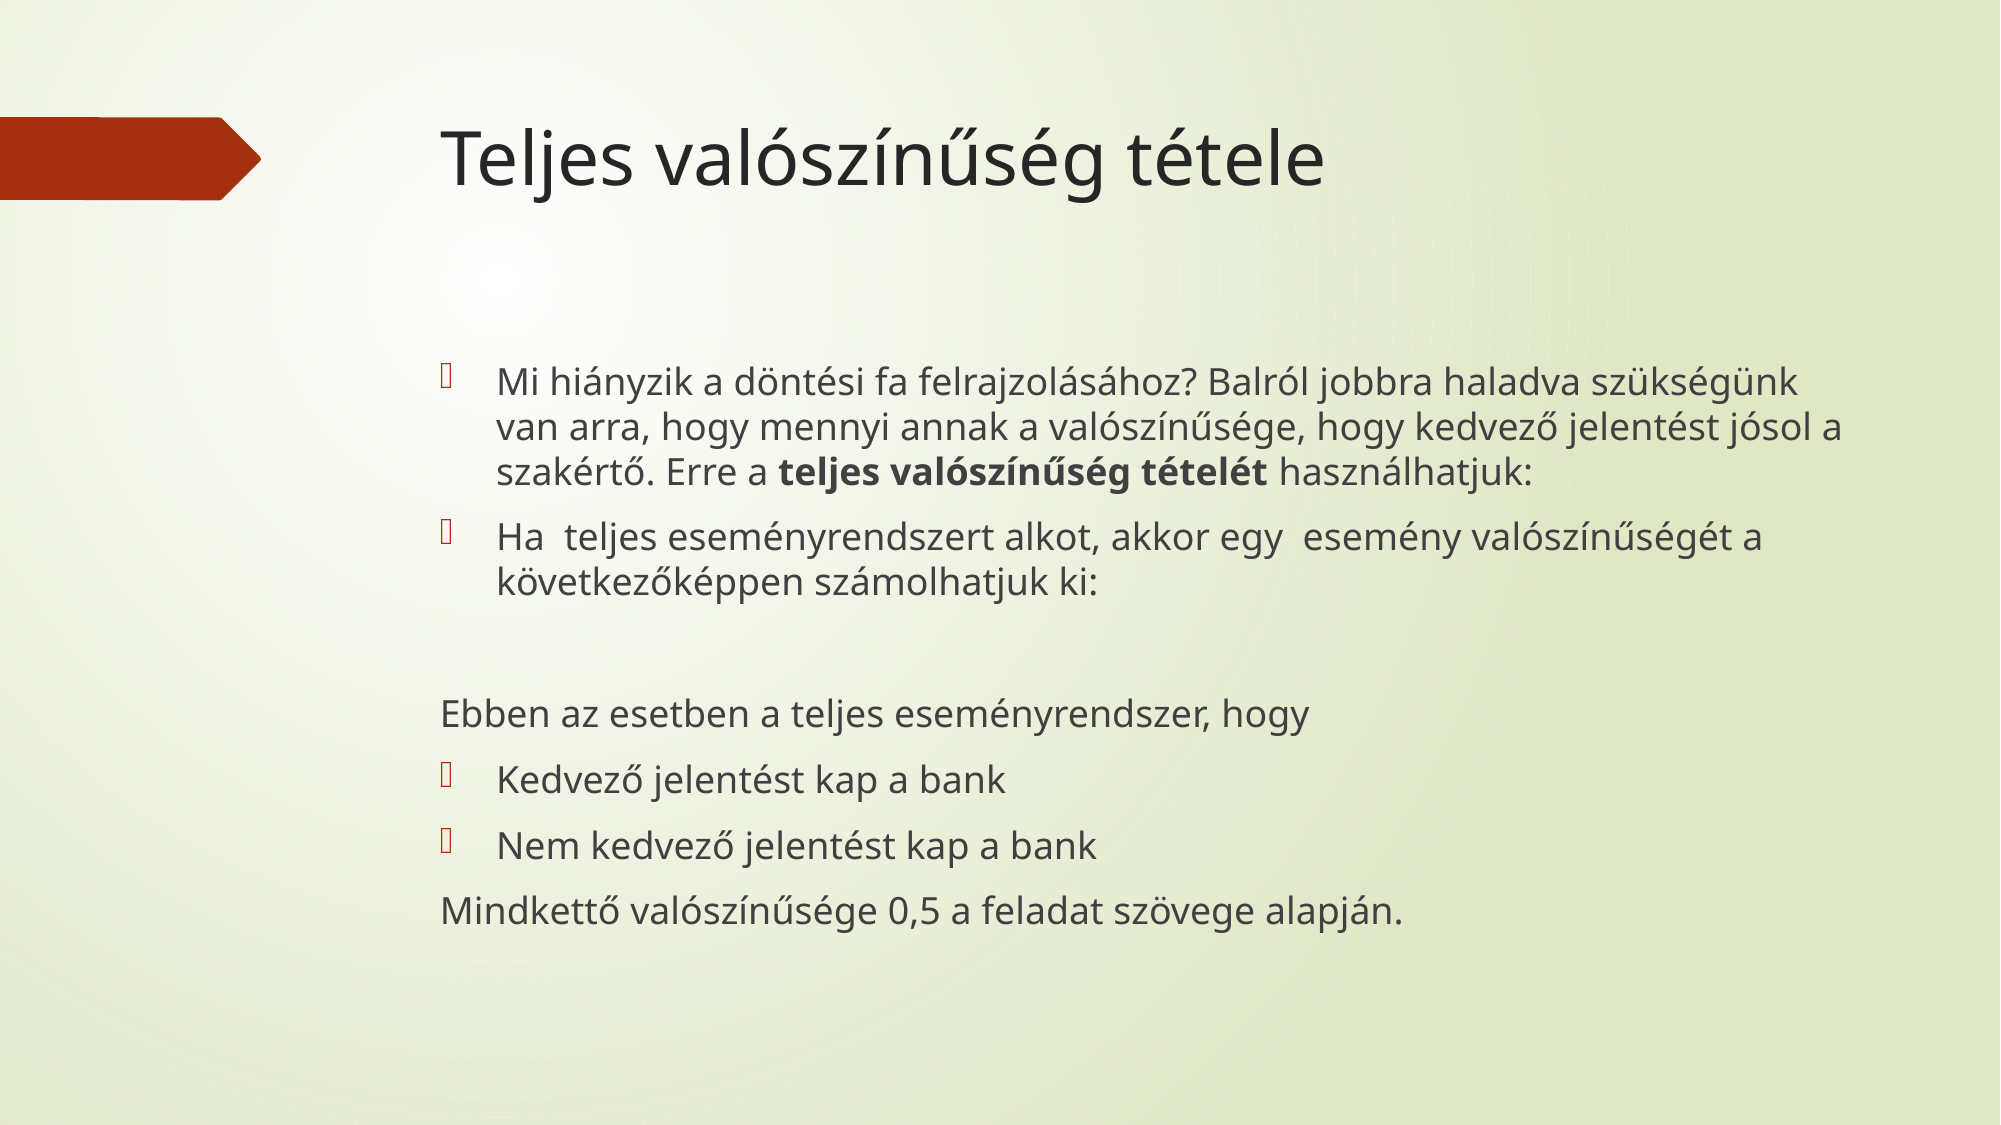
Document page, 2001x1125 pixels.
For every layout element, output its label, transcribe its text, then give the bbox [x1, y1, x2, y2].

title Teljes valószínűség tétele [425, 102, 1888, 313]
